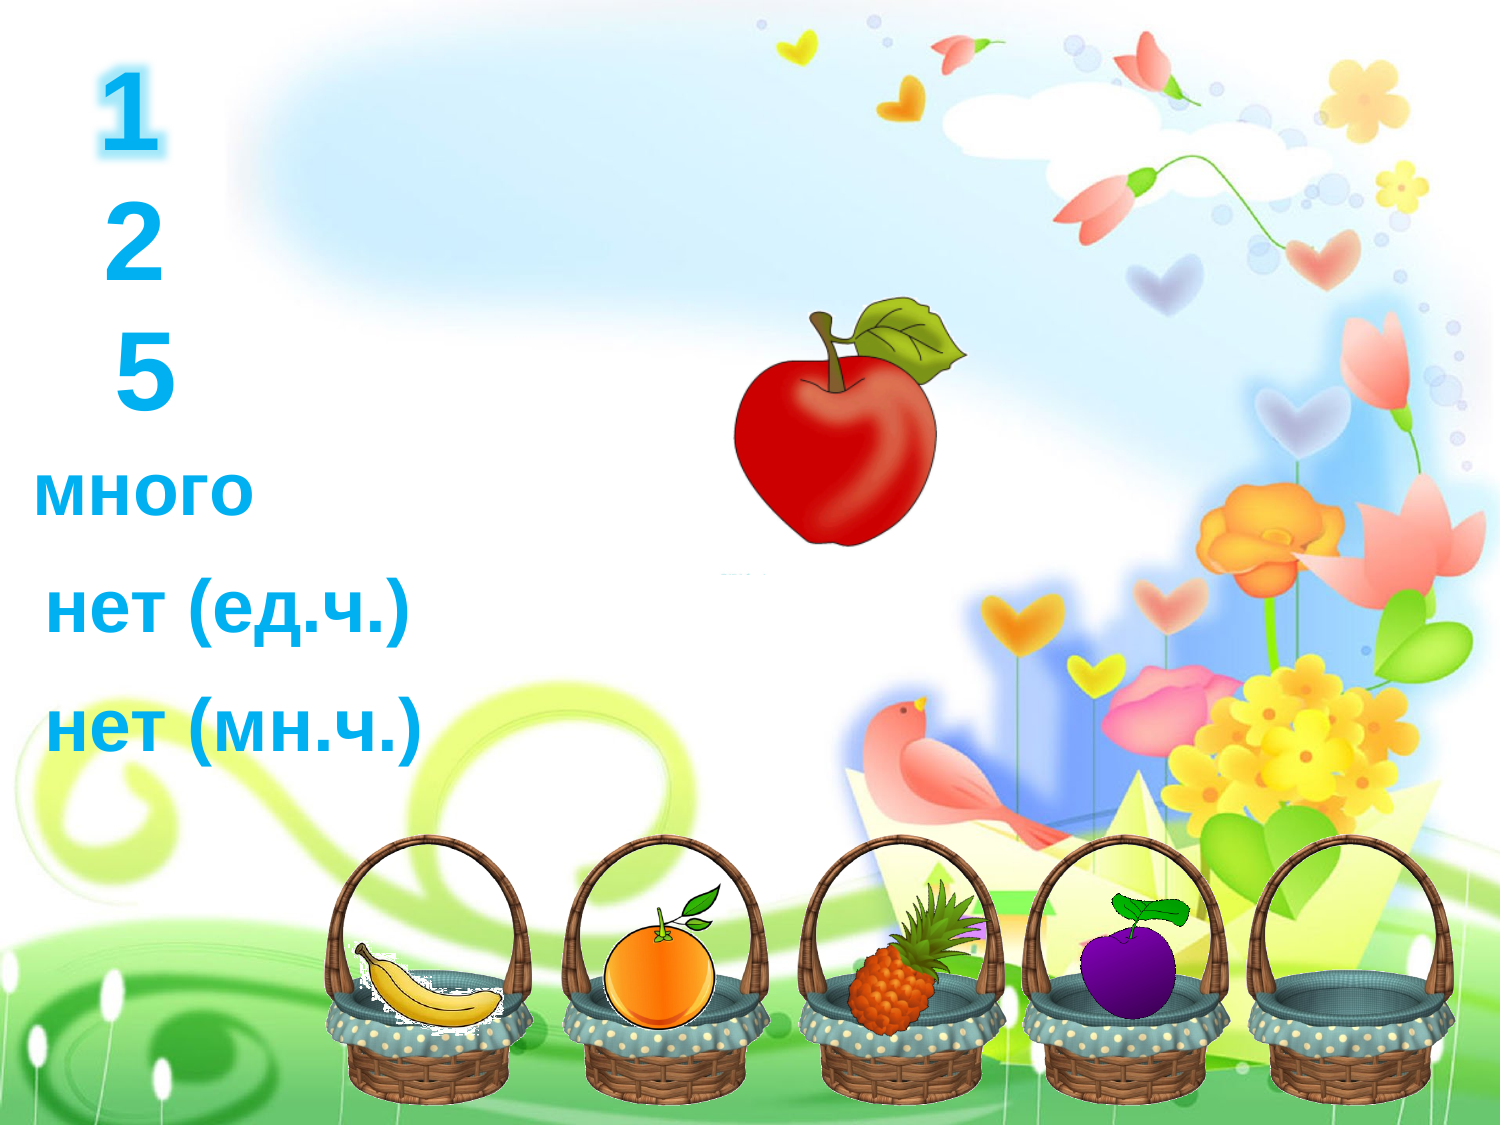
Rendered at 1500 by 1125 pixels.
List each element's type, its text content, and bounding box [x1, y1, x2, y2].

text_box нет (мн.ч.) [29, 668, 656, 774]
text_box много [17, 432, 491, 538]
text_box 1 [76, 30, 183, 181]
text_box 5 [100, 290, 183, 432]
text_box 2 [88, 160, 183, 311]
text_box нет (ед.ч.) [29, 550, 739, 656]
picture [0, 0, 1500, 1125]
